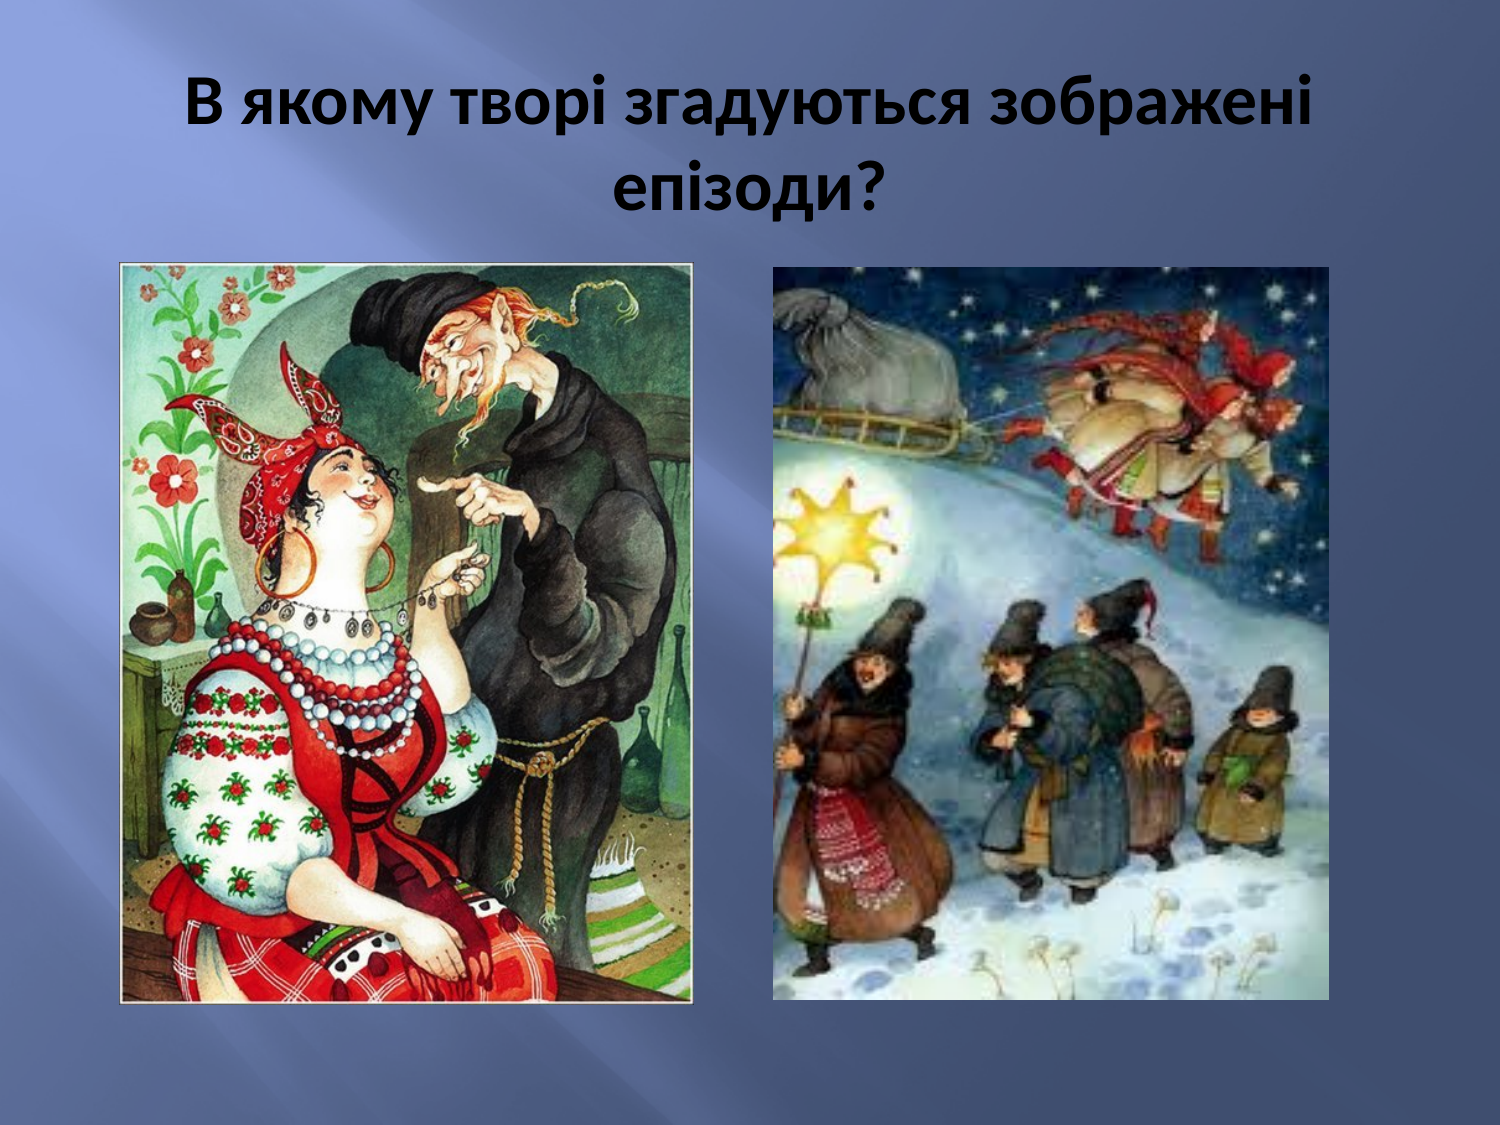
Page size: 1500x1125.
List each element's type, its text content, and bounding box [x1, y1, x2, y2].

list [118, 262, 694, 1006]
title В якому творі згадуються зображені епізоди? [75, 45, 1425, 233]
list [773, 266, 1330, 1000]
